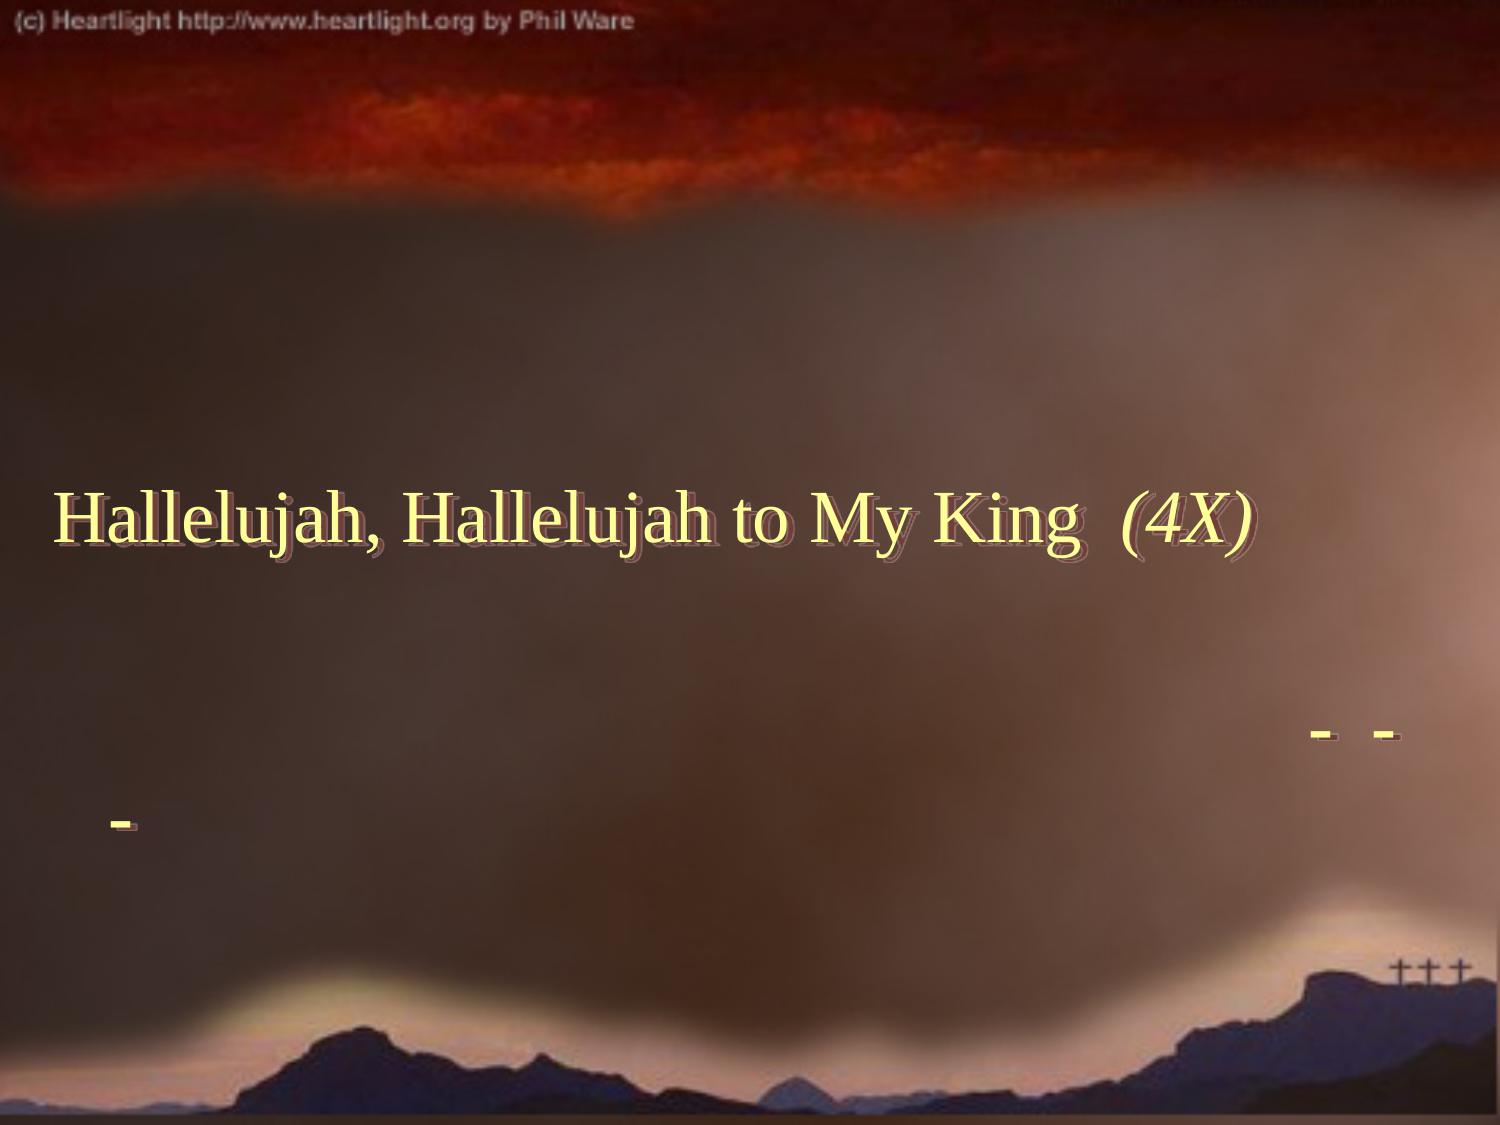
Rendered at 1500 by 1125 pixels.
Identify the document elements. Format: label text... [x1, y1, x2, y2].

picture [0, 0, 1500, 1125]
list Hallelujah, Hallelujah to My King (4X) - - - [37, 249, 1463, 1038]
